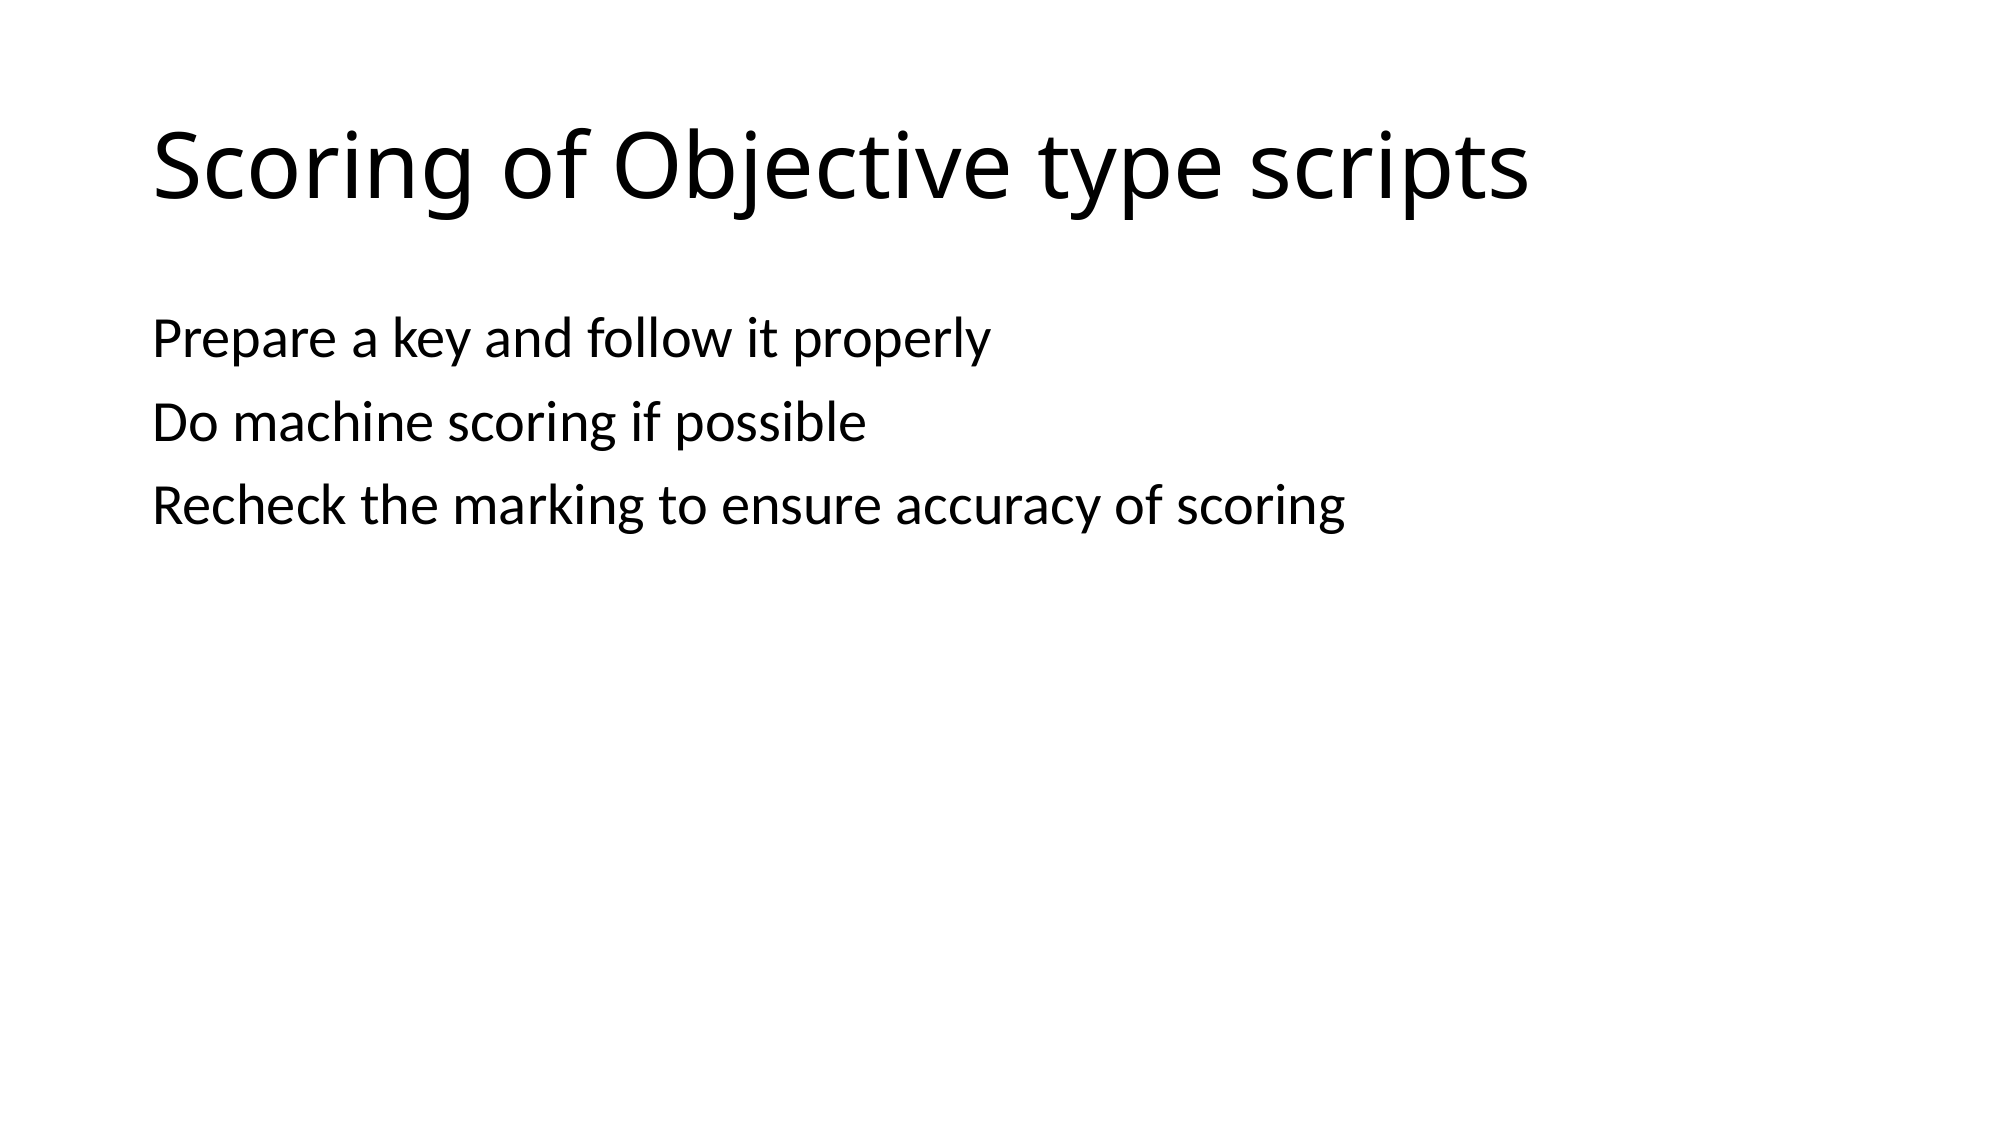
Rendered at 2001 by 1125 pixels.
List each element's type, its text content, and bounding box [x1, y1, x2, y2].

title Scoring of Objective type scripts [137, 59, 1863, 278]
list Prepare a key and follow it properly Do machine scoring if possible Recheck the marking to ensure accuracy of scoring [137, 299, 1863, 1014]
